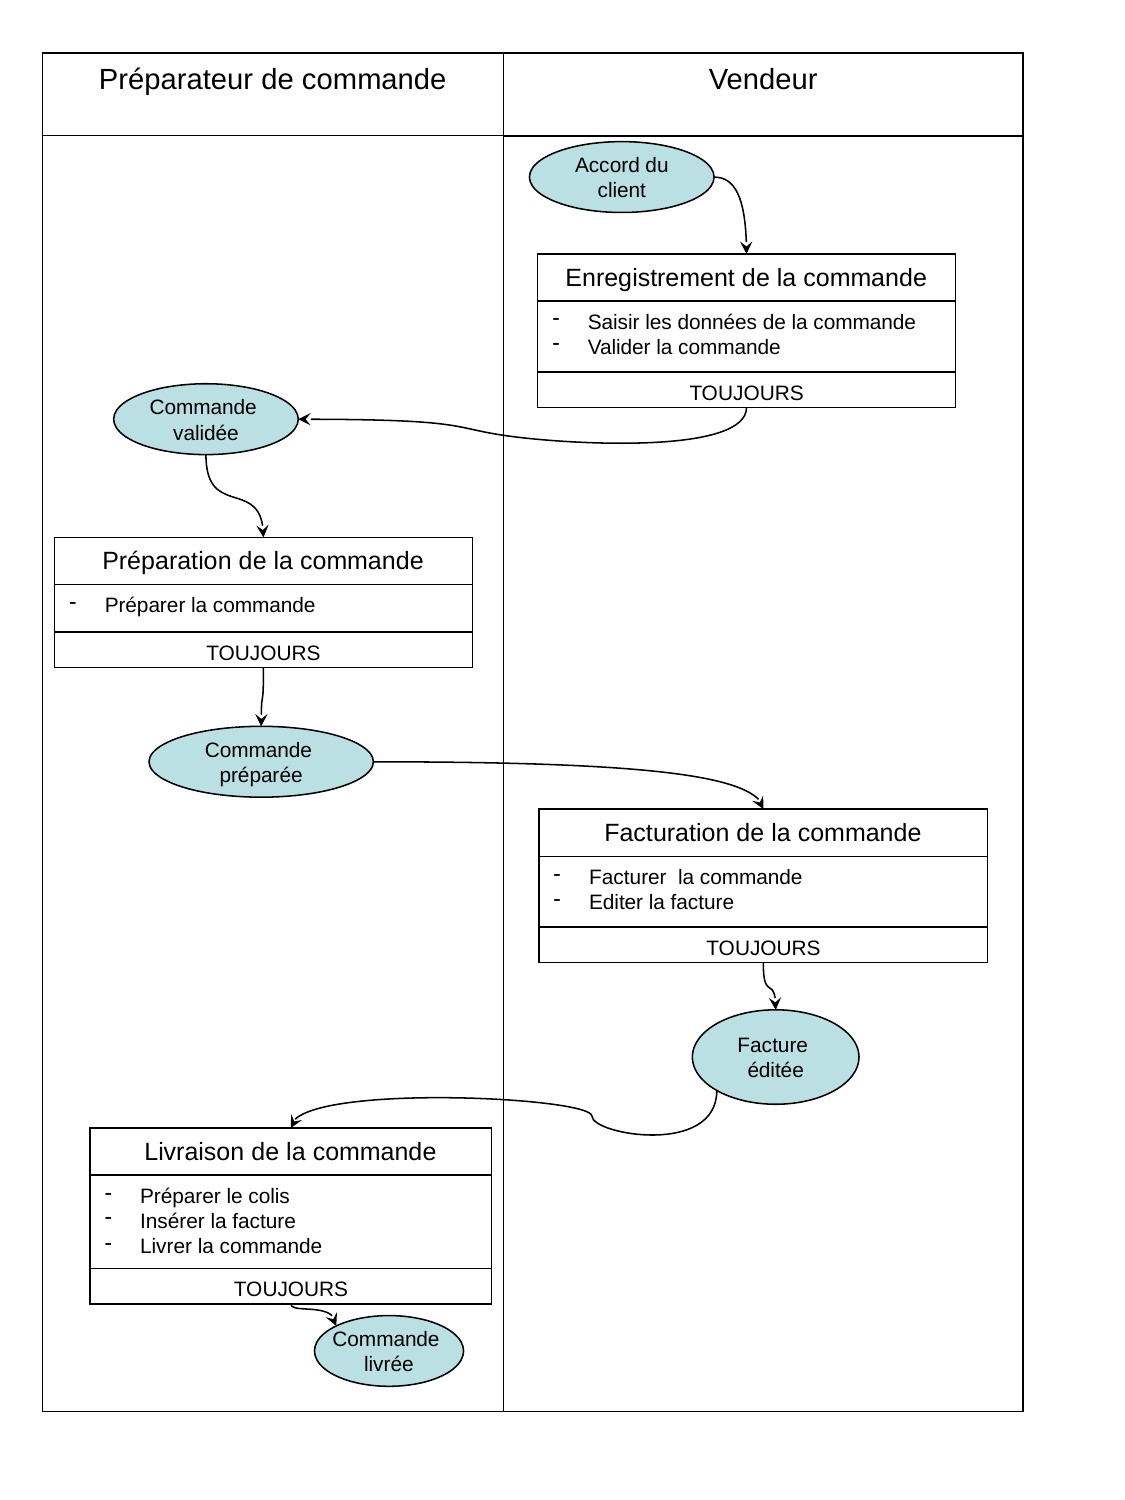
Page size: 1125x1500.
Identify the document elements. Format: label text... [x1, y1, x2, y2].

text_box Facture éditée [692, 1009, 860, 1105]
text_box Préparateur de commande [42, 52, 504, 136]
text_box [373, 761, 764, 810]
text_box Préparer le colis Insérer la facture Livrer la commande [90, 1175, 479, 1268]
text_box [745, 979, 794, 993]
text_box Préparation de la commande [54, 537, 473, 584]
text_box Accord du client [529, 141, 714, 213]
text_box Livraison de la commande [90, 1128, 479, 1175]
text_box Commande livrée [314, 1315, 464, 1387]
text_box TOUJOURS [90, 1268, 479, 1304]
text_box Enregistrement de la commande [537, 253, 956, 301]
text_box Commande validée [113, 383, 299, 455]
text_box Vendeur [503, 53, 1024, 136]
text_box Facturation de la commande [538, 809, 988, 856]
text_box TOUJOURS [54, 631, 473, 668]
text_box TOUJOURS [538, 927, 988, 963]
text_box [484, 895, 523, 1323]
text_box [42, 136, 503, 1412]
text_box TOUJOURS [537, 371, 956, 408]
text_box Commande préparée [148, 726, 374, 798]
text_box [302, 1291, 325, 1338]
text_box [232, 695, 292, 699]
text_box Saisir les données de la commande Valider la commande [537, 301, 956, 371]
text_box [713, 176, 747, 255]
text_box [503, 136, 1024, 1412]
text_box Préparer la commande [54, 584, 473, 631]
text_box Facturer la commande Editer la facture [538, 856, 988, 927]
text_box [193, 466, 277, 525]
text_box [516, 189, 529, 638]
